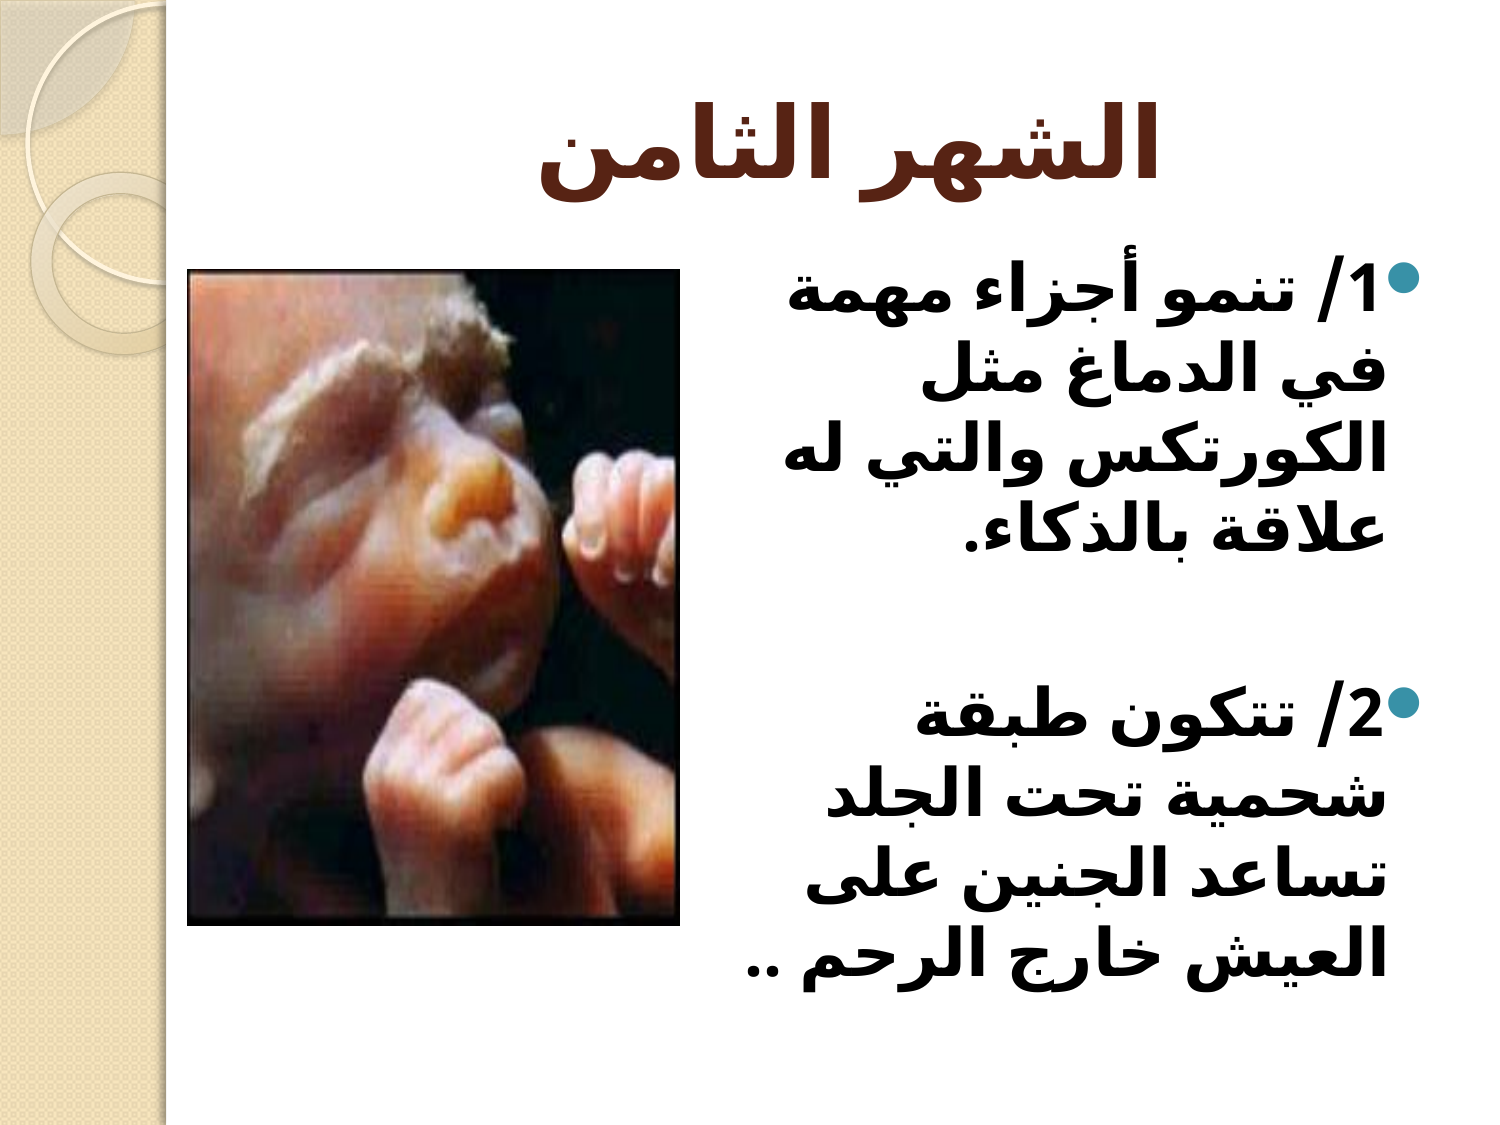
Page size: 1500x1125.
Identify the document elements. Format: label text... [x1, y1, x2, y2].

picture [187, 269, 680, 927]
title الشهر الثامن [235, 45, 1466, 233]
list 1/ تنمو أجزاء مهمة في الدماغ مثل الكورتكس والتي له علاقة بالذكاء. 2/ تتكون طبقة شحمية تحت الجلد تساعد الجنين على العيش خارج الرحم .. [667, 237, 1466, 1025]
